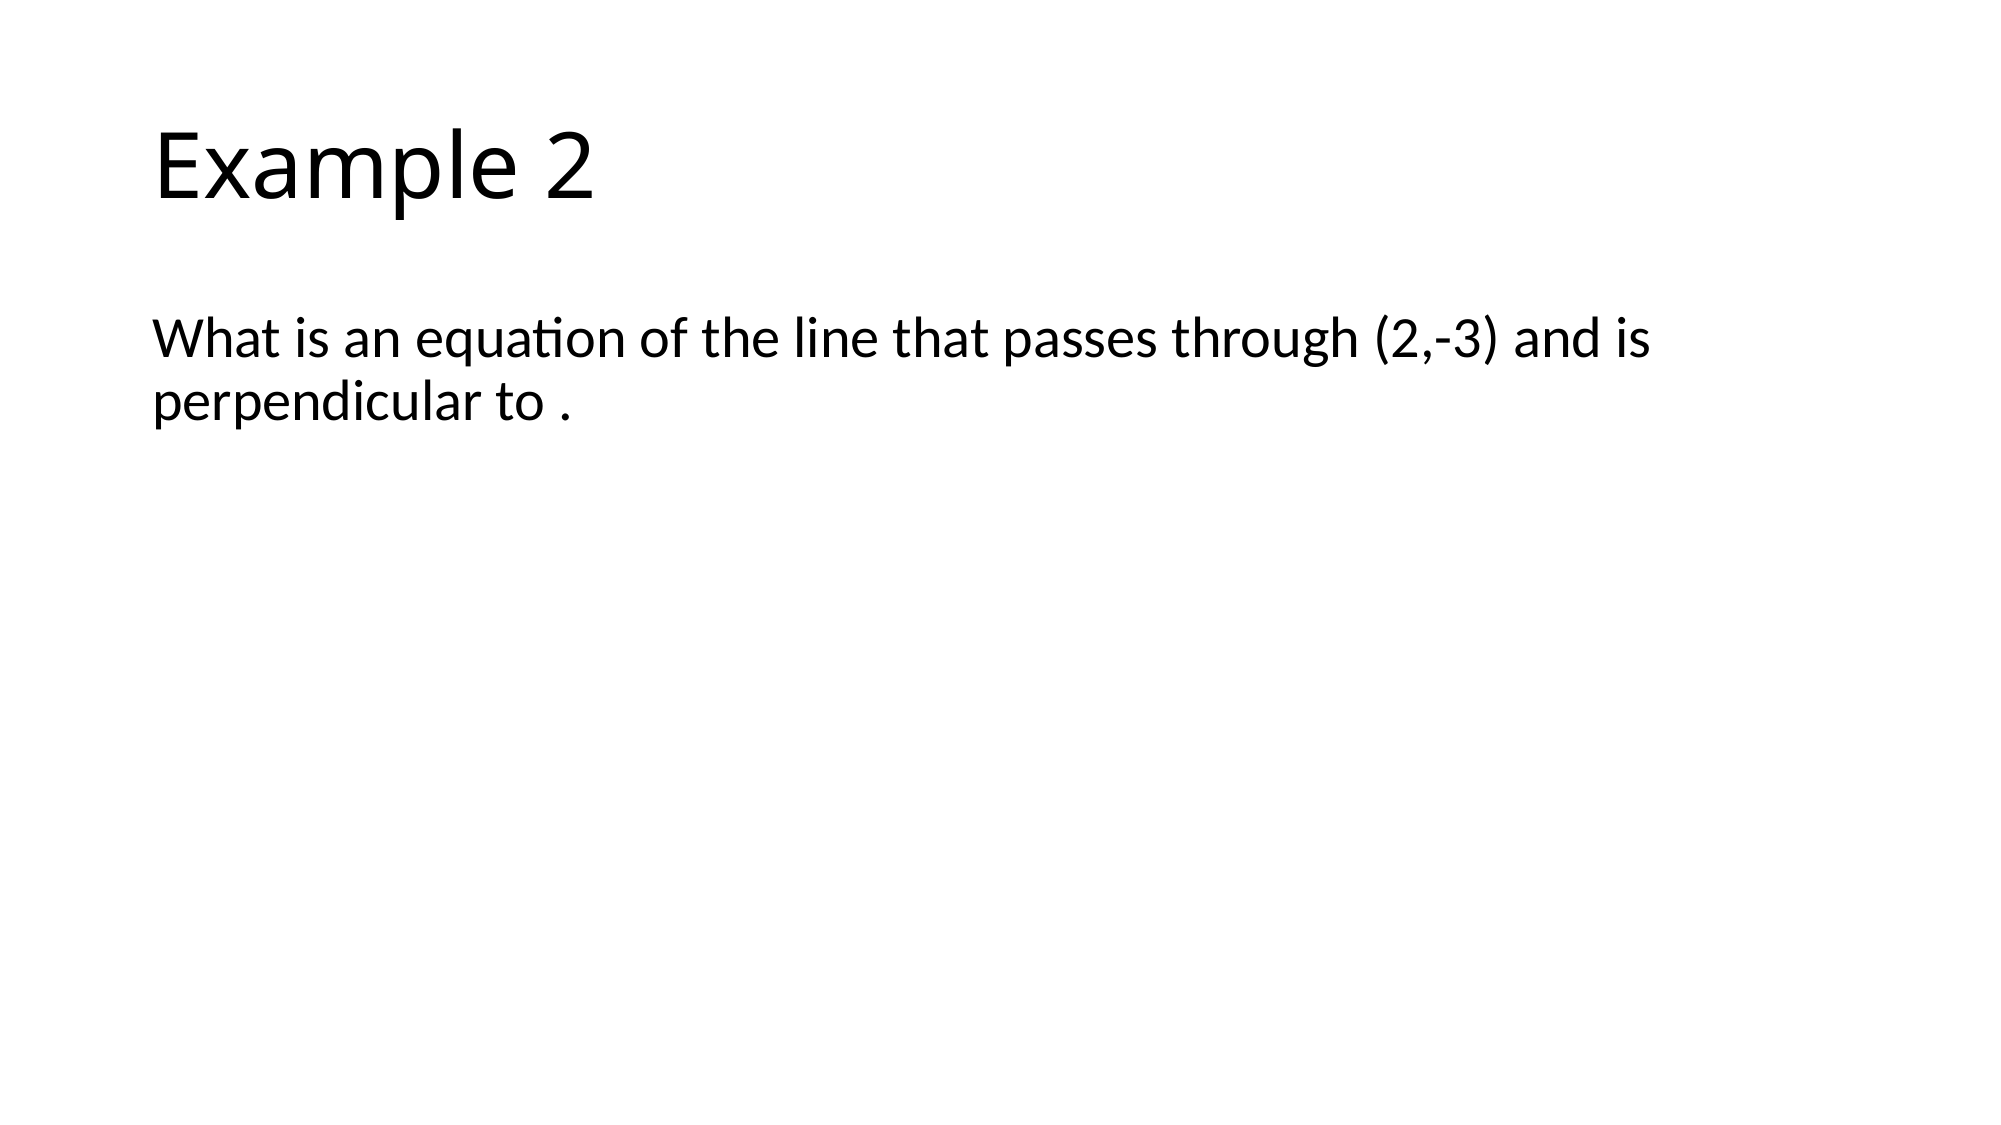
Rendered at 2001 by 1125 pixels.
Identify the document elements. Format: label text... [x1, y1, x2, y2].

title Example 2 [137, 59, 1863, 278]
